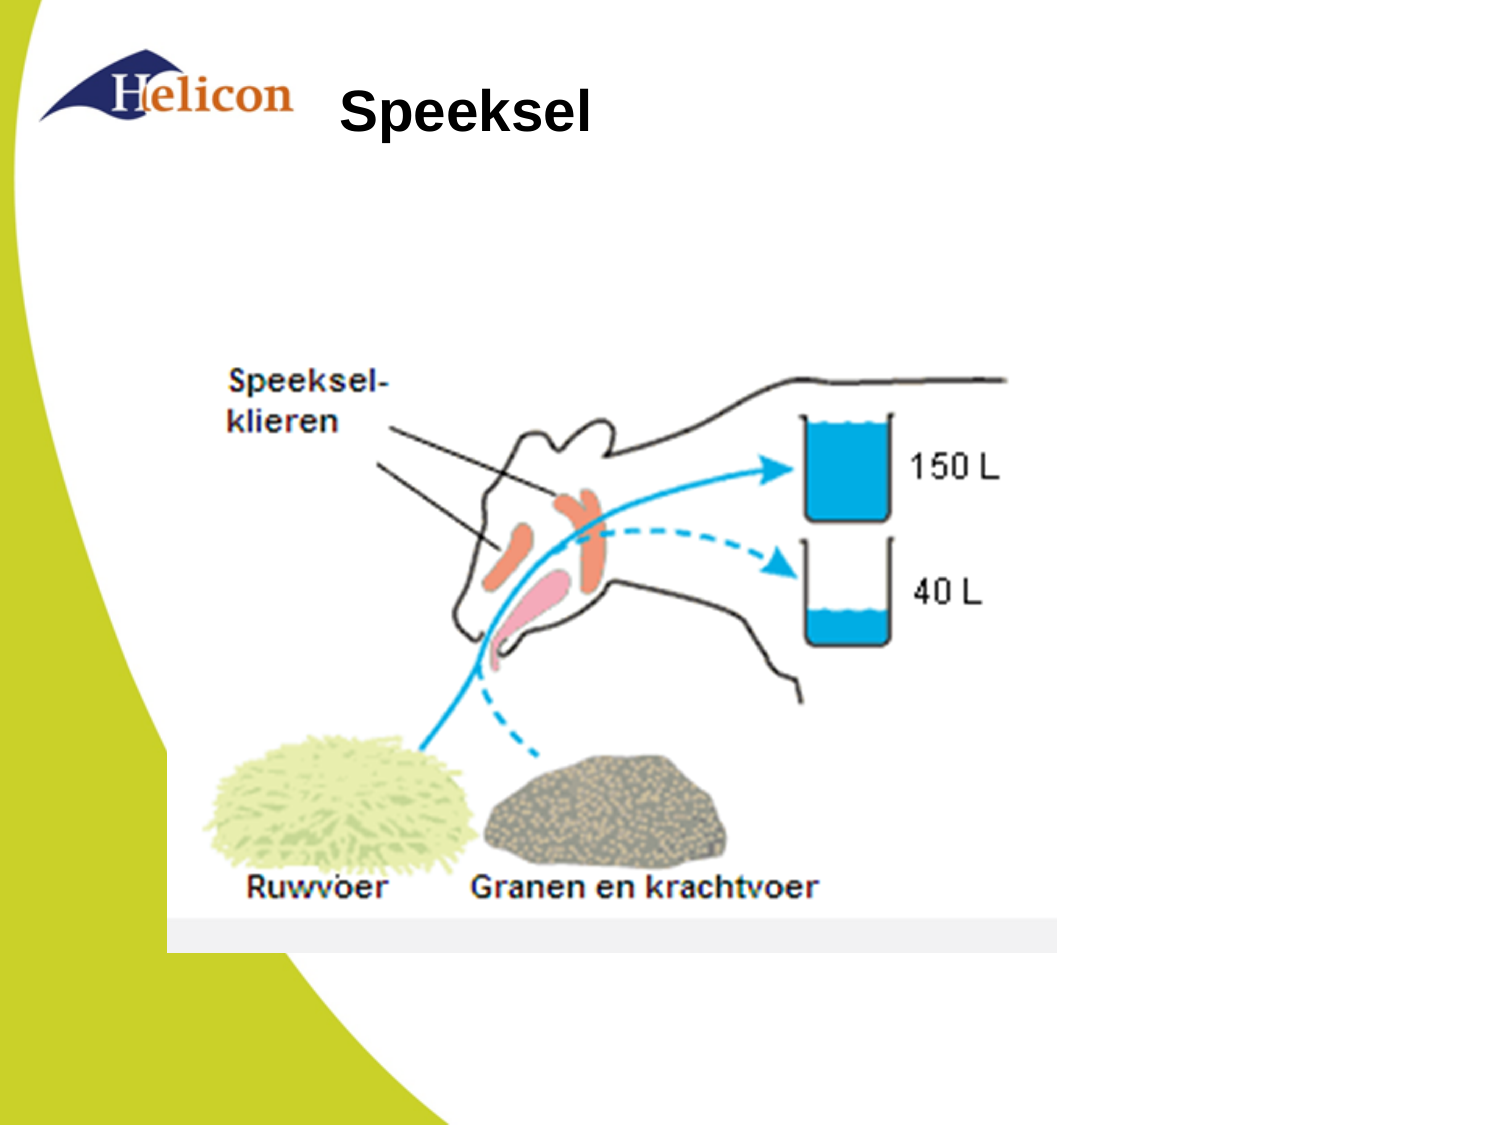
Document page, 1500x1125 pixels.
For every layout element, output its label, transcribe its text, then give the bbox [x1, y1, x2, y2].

picture [0, 0, 1500, 1125]
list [167, 362, 1057, 953]
title Speeksel [324, 54, 1415, 161]
